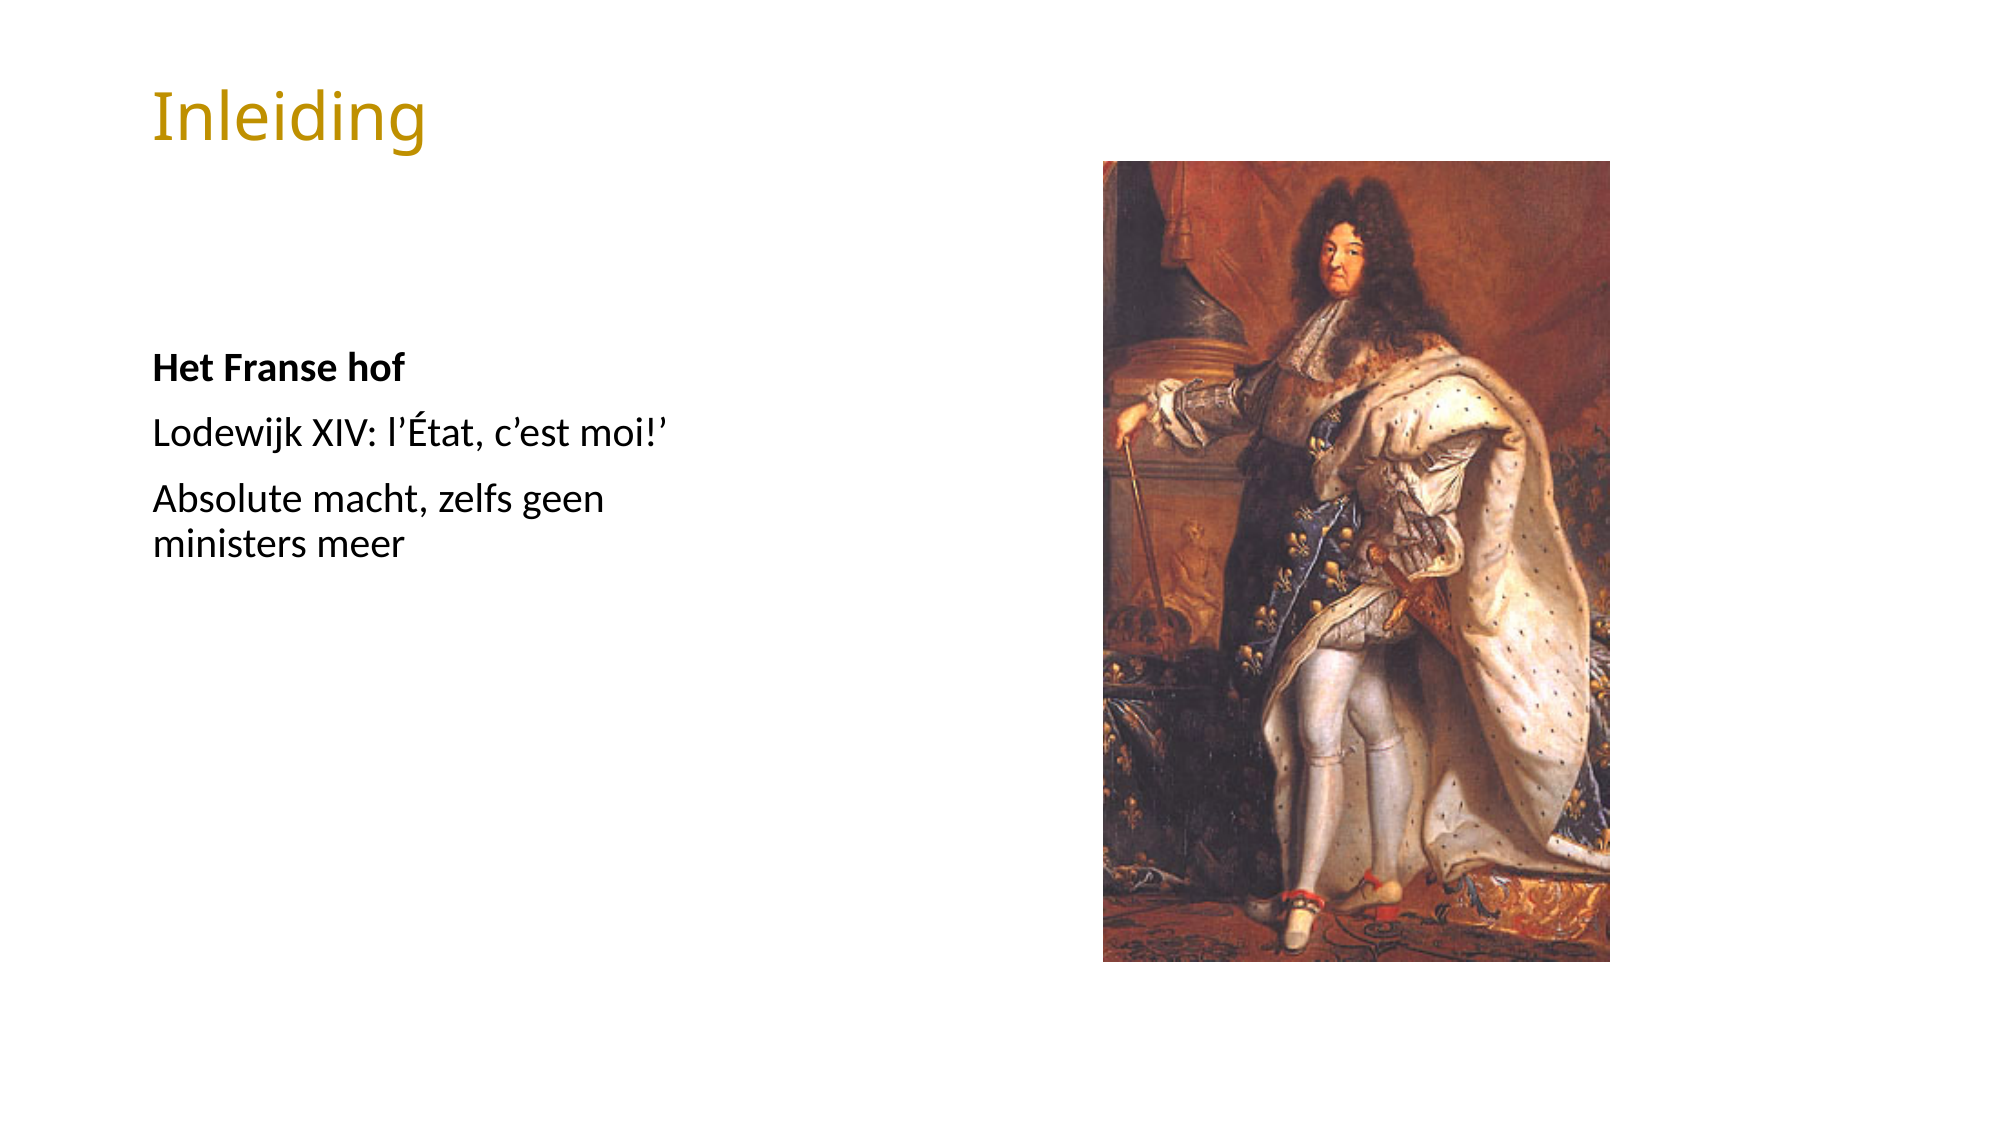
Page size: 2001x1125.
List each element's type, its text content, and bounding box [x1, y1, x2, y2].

text_box Inleiding [137, 75, 783, 162]
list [1103, 161, 1610, 962]
list Het Franse hof Lodewijk XIV: l’État, c’est moi!’ Absolute macht, zelfs geen ministers meer [137, 337, 783, 963]
